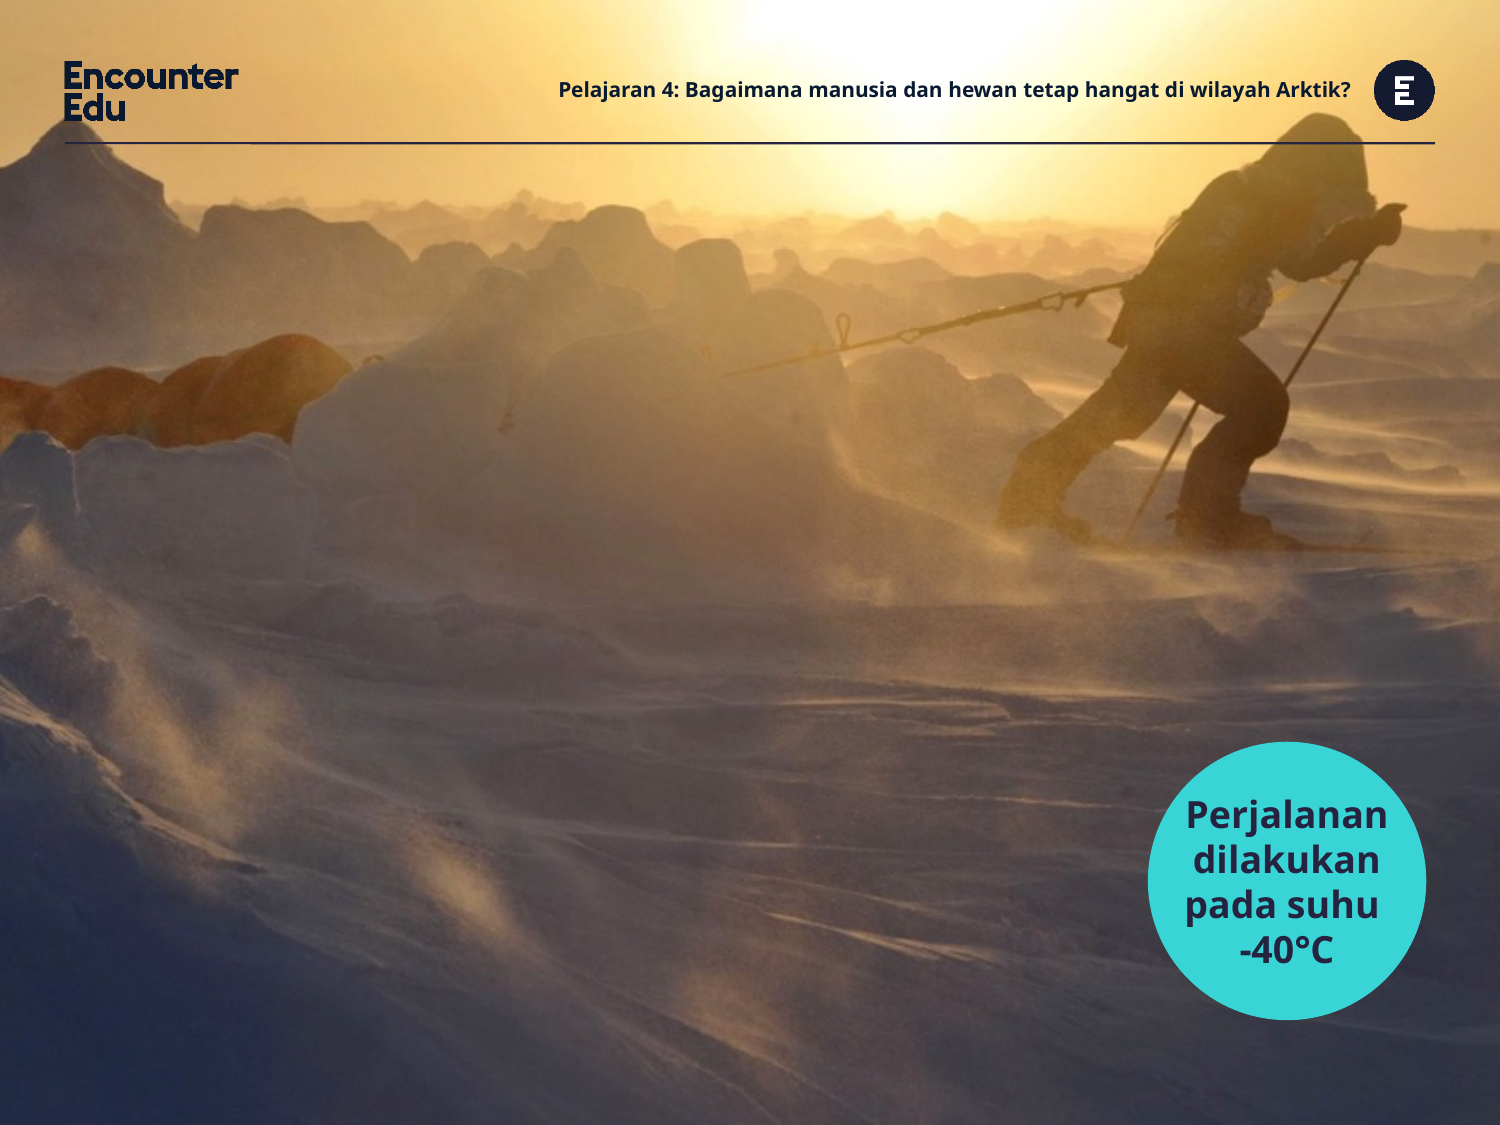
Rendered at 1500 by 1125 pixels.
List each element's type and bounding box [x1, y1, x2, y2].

picture [0, 0, 1500, 1125]
text_box [1147, 741, 1427, 1021]
